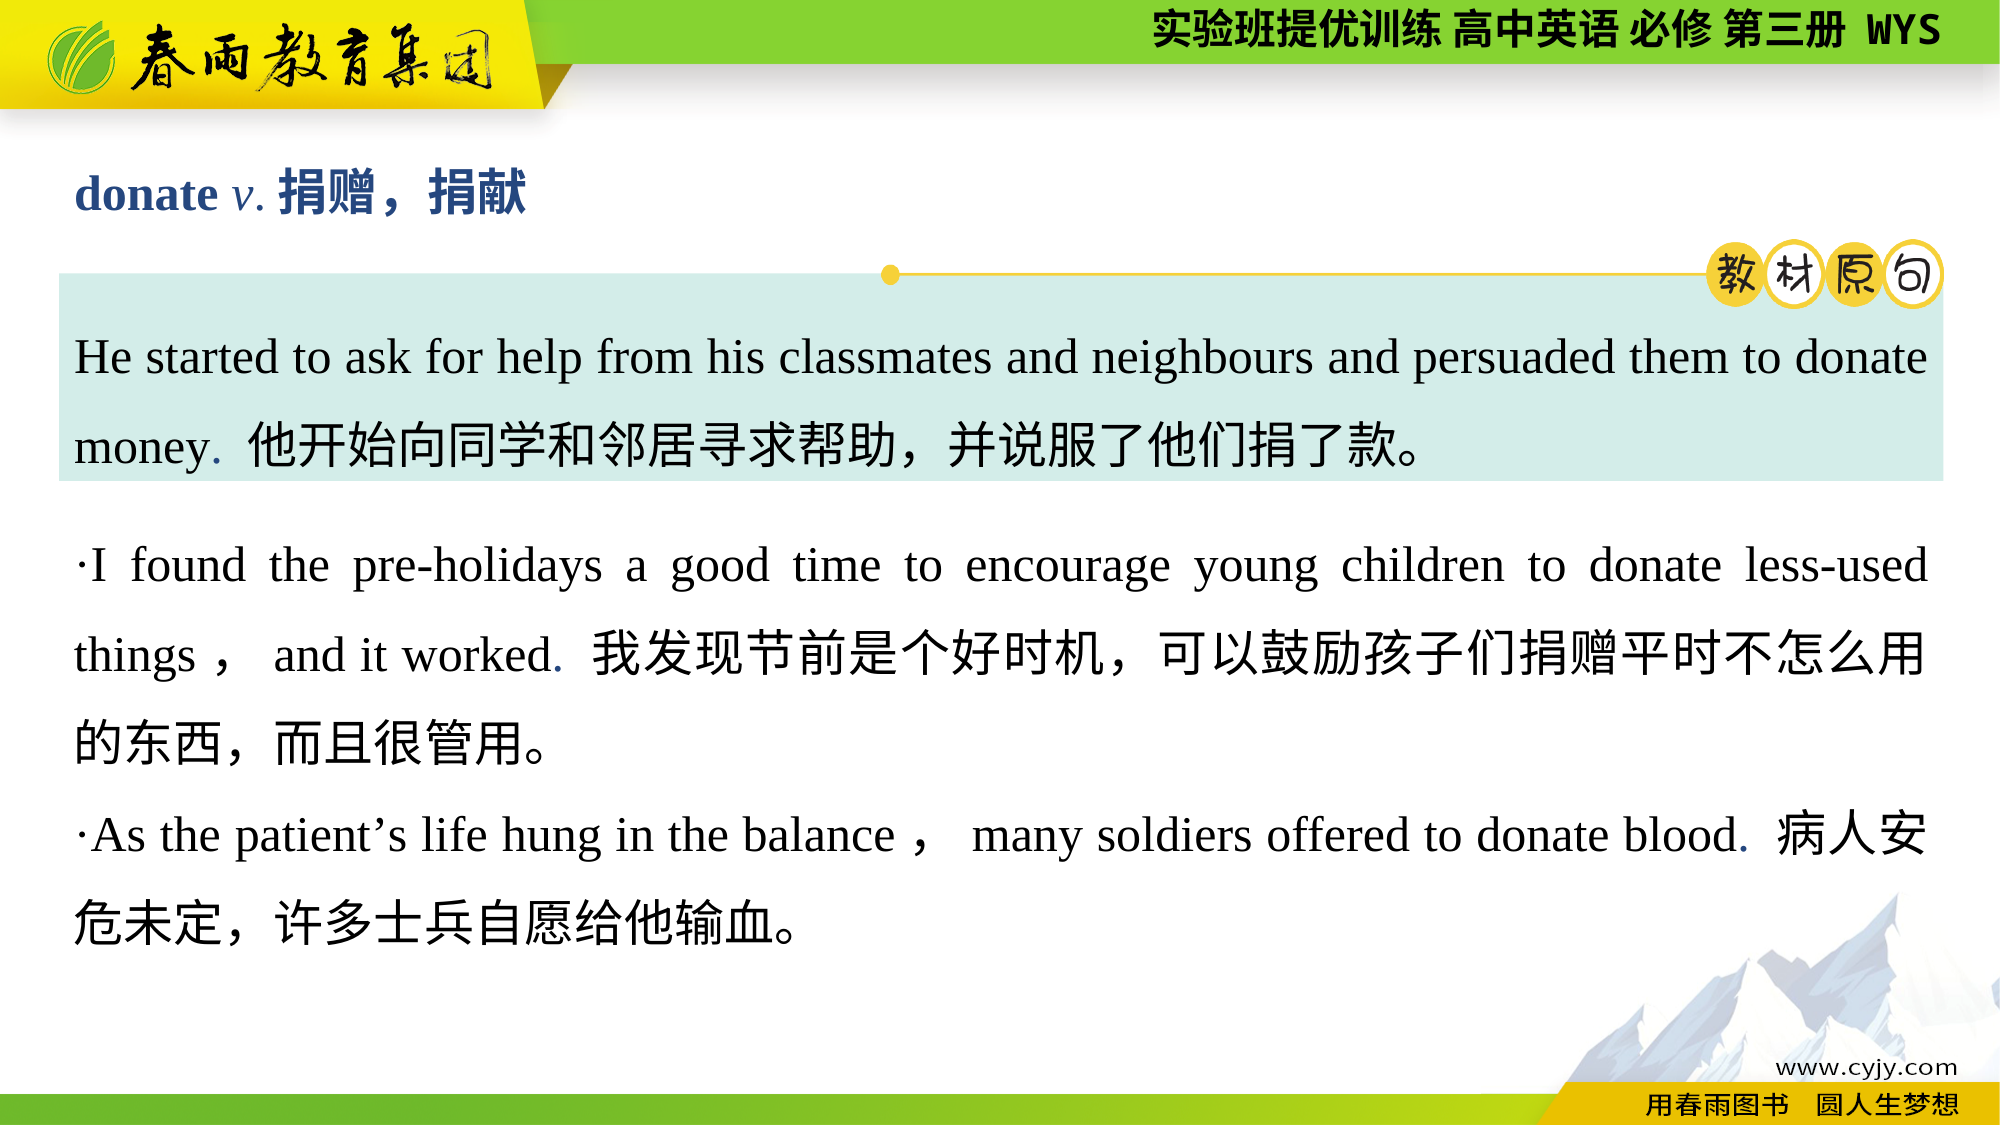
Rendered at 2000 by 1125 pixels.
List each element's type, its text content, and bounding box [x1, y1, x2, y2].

text_box He started to ask for help from his classmates and neighbours and persuaded them to donate money. 他开始向同学和邻居寻求帮助，并说服了他们捐了款。 [59, 273, 1944, 481]
list donate v.捐赠，捐献 [59, 122, 1944, 217]
text_box ·I found the pre-holidays a good time to encourage young children to donate less-used things，and it worked. 我发现节前是个好时机，可以鼓励孩子们捐赠平时不怎么用的东西，而且很管用。 ·As the patient’s life hung in the balance，many soldiers offered to donate blood. 病人安危未定，许多士兵自愿给他输血。 [59, 494, 1944, 960]
picture [0, 0, 2000, 1125]
